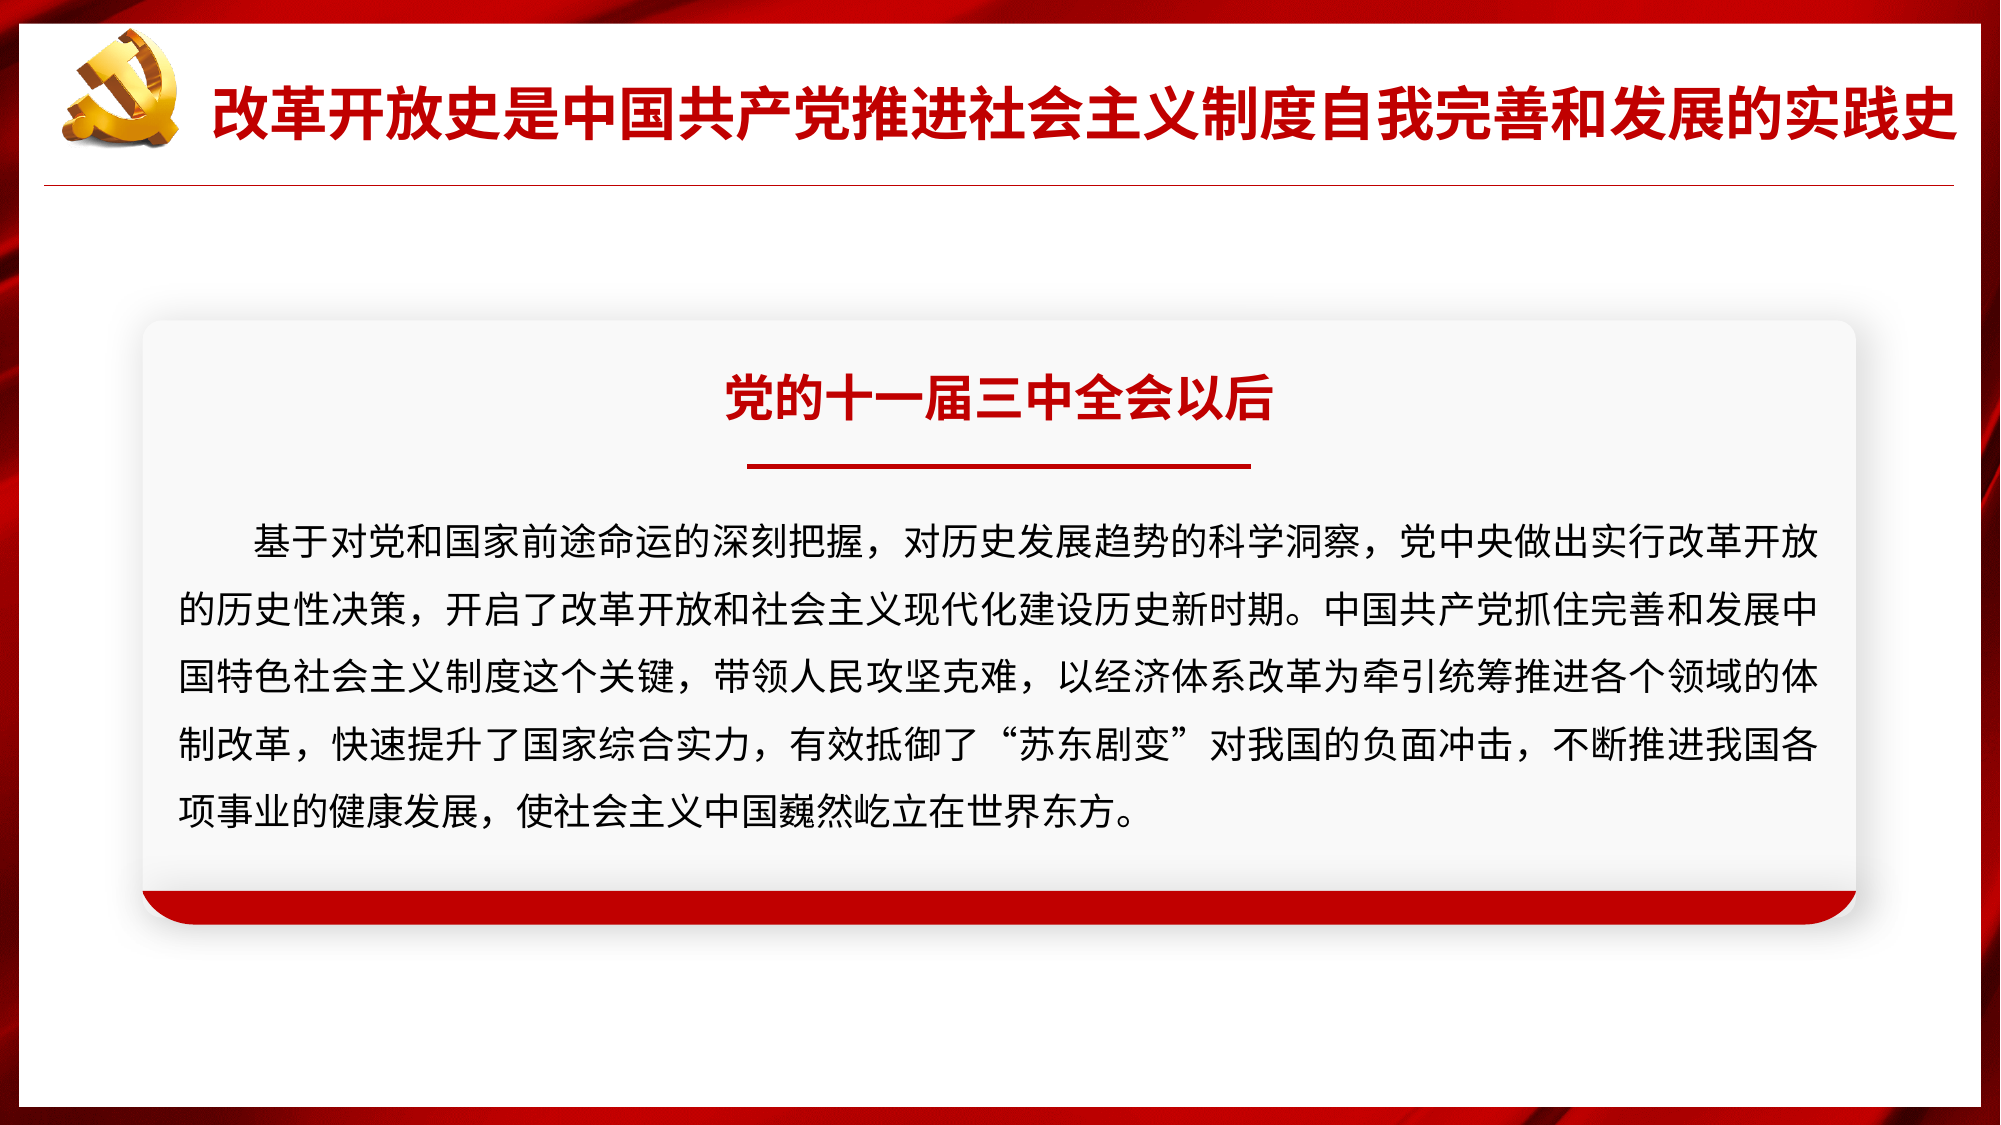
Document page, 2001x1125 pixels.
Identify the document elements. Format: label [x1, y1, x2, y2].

text_box [142, 320, 1856, 925]
picture [0, 0, 2000, 1125]
